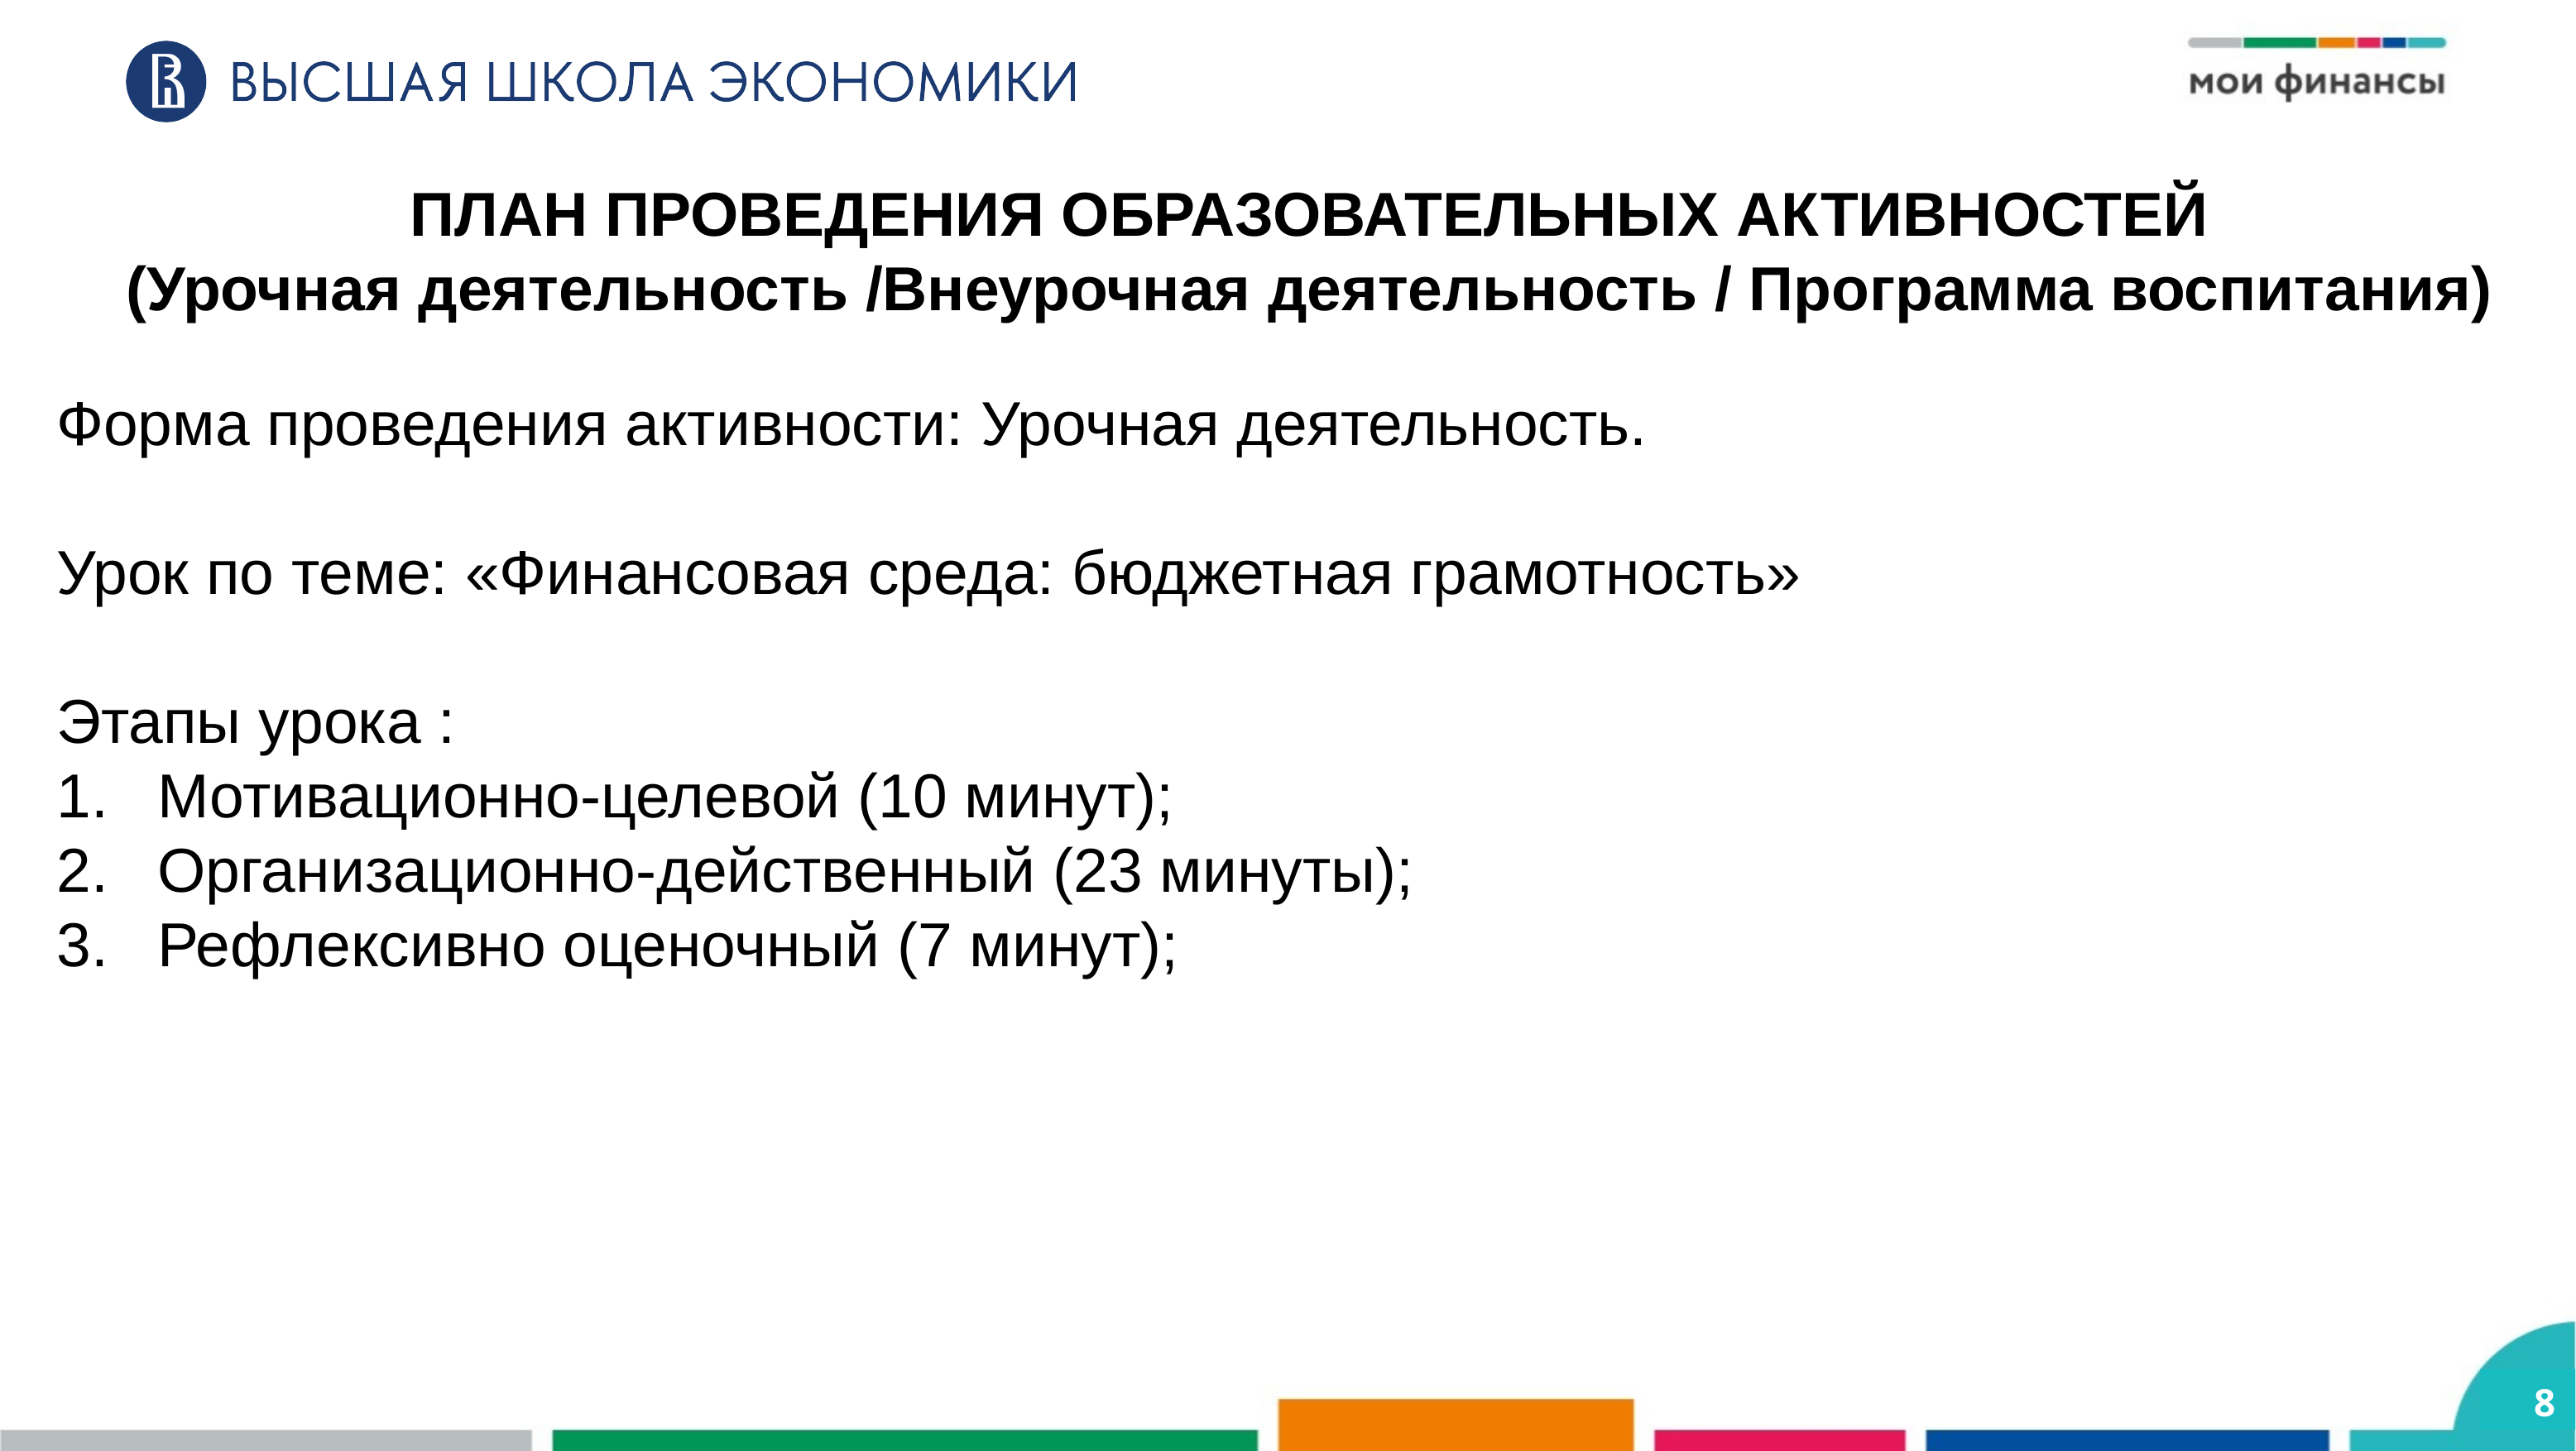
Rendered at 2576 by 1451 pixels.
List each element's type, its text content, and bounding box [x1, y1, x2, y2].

text_box ПЛАН ПРОВЕДЕНИЯ ОБРАЗОВАТЕЛЬНЫХ АКТИВНОСТЕЙ (Урочная деятельность /Внеурочная деятельность / Программа воспитания) [44, 164, 2576, 333]
text_box 8 [2480, 1368, 2576, 1430]
picture [0, 0, 2576, 1451]
text_box Форма проведения активности: Урочная деятельность. Урок по теме: «Финансовая среда: бюджетная грамотность» Этапы урока : Мотивационно-целевой (10 минут); Организационно-действенный (23 минуты); Рефлексивно оценочный (7 минут); [44, 376, 2481, 1060]
